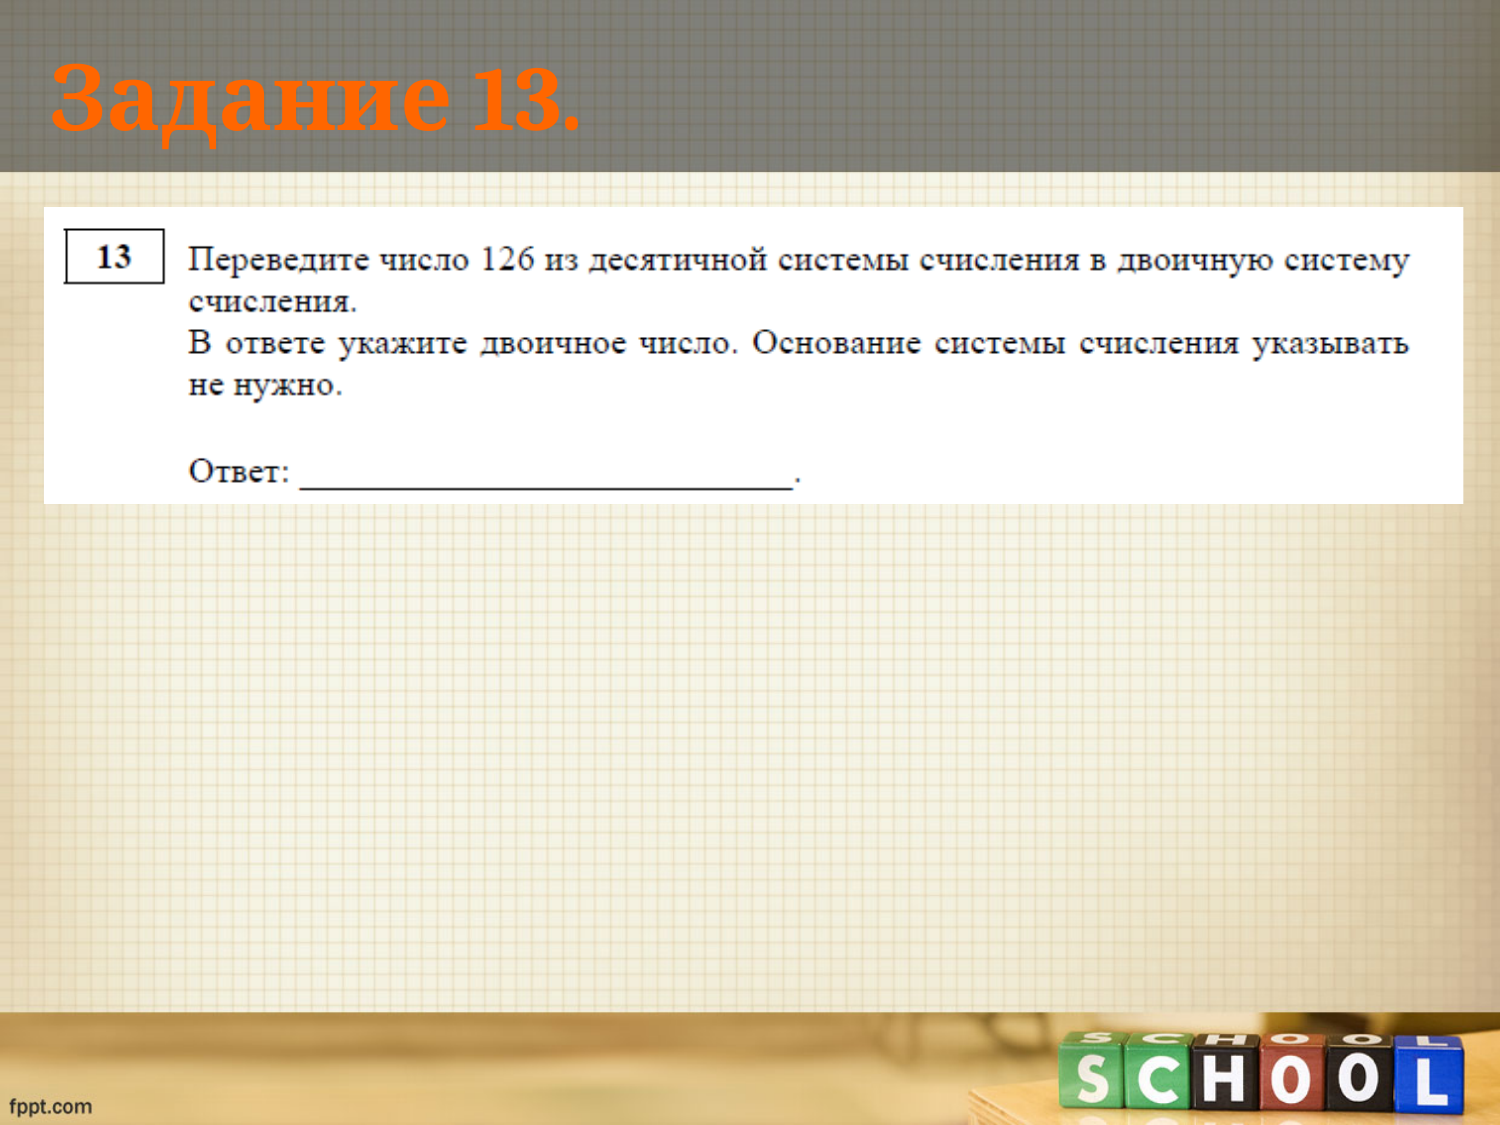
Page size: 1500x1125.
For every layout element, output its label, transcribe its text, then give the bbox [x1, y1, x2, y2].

title Задание 13. [34, 0, 1385, 188]
picture [0, 0, 1500, 1125]
